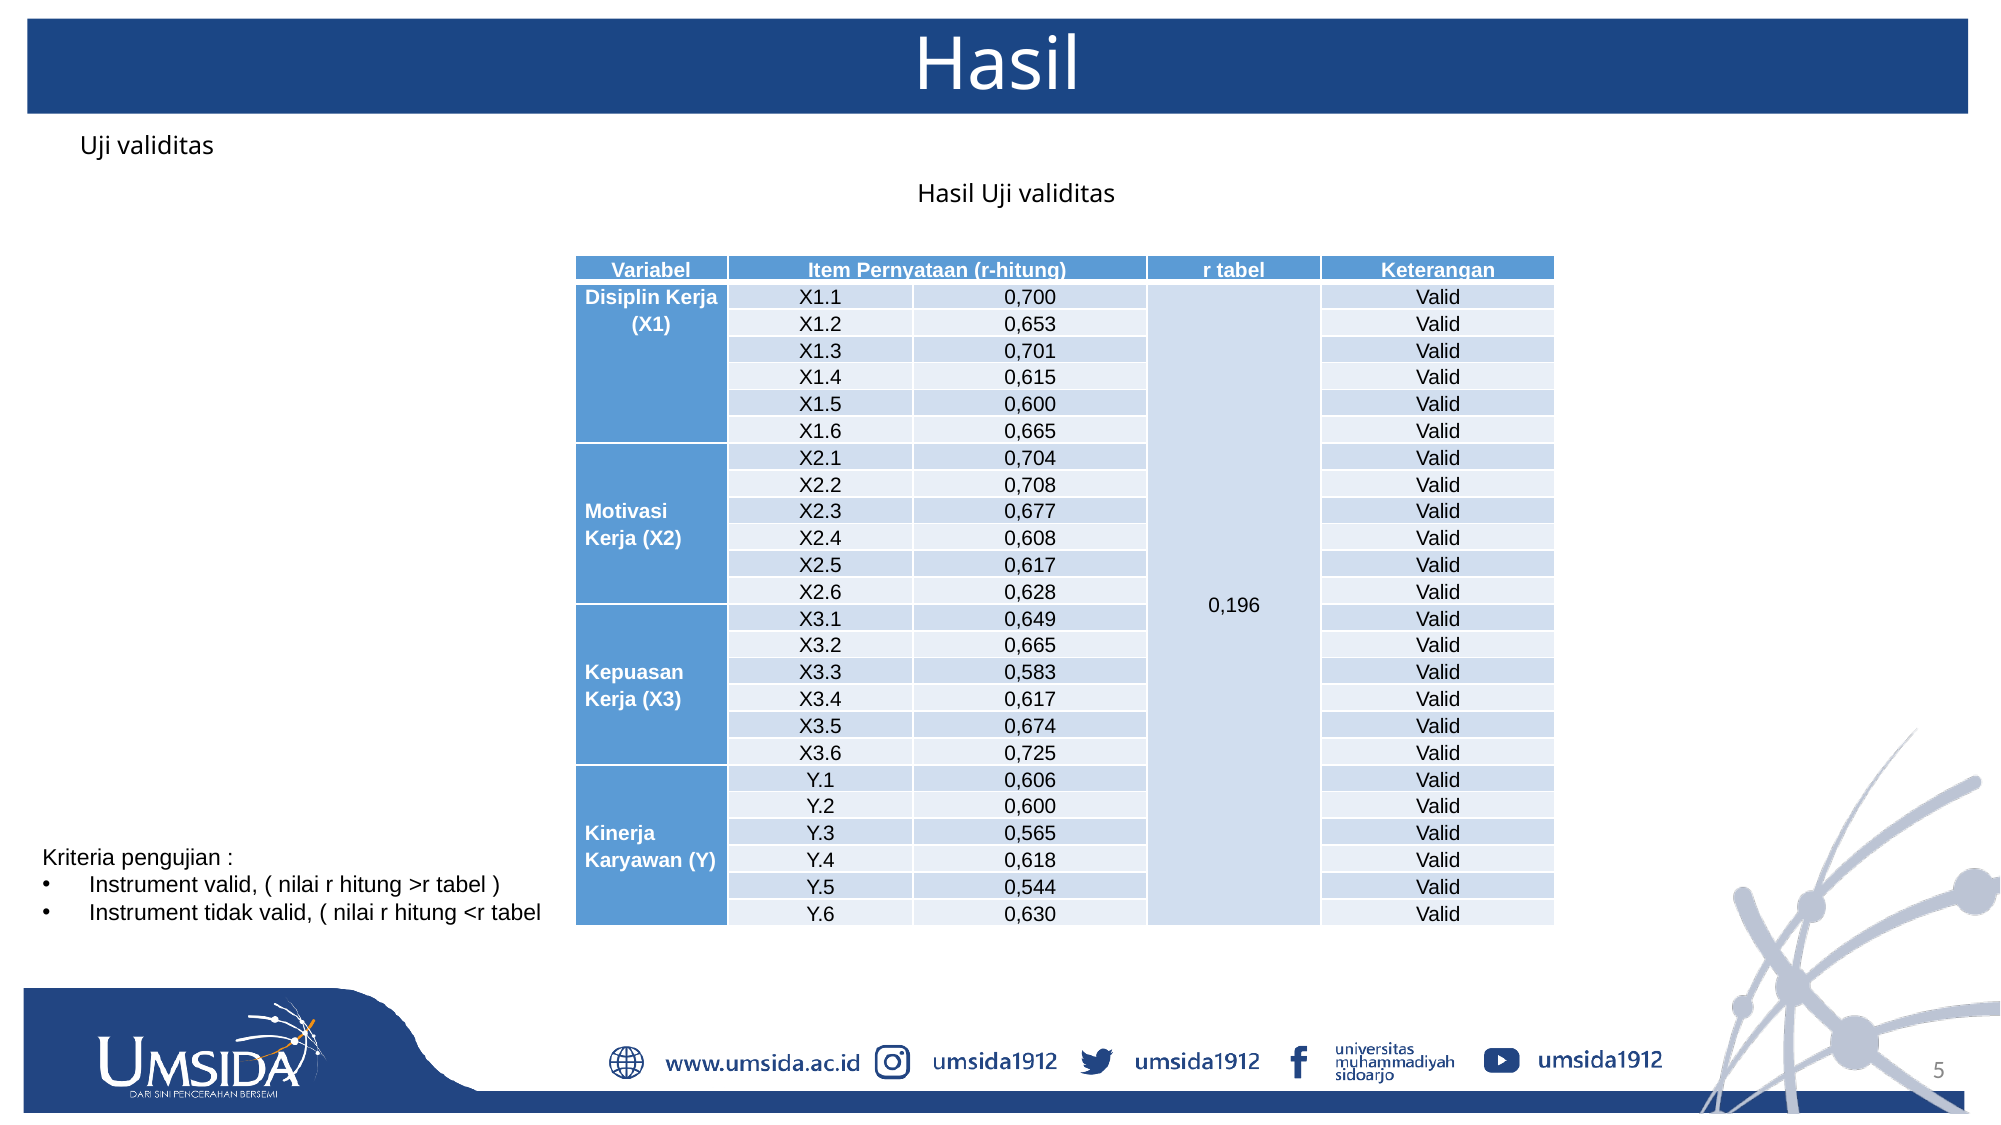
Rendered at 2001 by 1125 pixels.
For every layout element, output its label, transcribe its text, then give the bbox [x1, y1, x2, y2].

table_cell X1.5 [729, 390, 912, 415]
table_cell X3.1 [729, 605, 912, 630]
table_cell Valid [1322, 605, 1554, 630]
table_cell Y.4 [729, 846, 912, 871]
table_cell Motivasi Kerja (X2) [576, 444, 727, 603]
table_cell 0,665 [914, 632, 1146, 657]
picture [23, 51, 2001, 1114]
table_cell Valid [1322, 658, 1554, 683]
table_cell Valid [1322, 285, 1554, 308]
list Uji validitas Hasil Uji validitas Kriteria pengujian : Instrument valid, ( nilai r hitung >r tabel ) Instrument tidak valid, ( nilai r hitung <r tabel [27, 125, 1969, 1039]
table_cell Valid [1322, 337, 1554, 362]
table_cell 0,665 [914, 417, 1146, 442]
table_cell Valid [1322, 900, 1554, 925]
table_cell 0,196 [1148, 285, 1320, 925]
table_cell Y.5 [729, 873, 912, 898]
table_cell X2.5 [729, 551, 912, 576]
table_cell Kepuasan Kerja (X3) [576, 605, 727, 764]
table_cell X1.6 [729, 417, 912, 442]
table_cell Disiplin Kerja (X1) [576, 285, 727, 442]
table_cell 0,618 [914, 846, 1146, 871]
table_cell 0,600 [914, 792, 1146, 817]
table_cell 0,674 [914, 712, 1146, 737]
table_cell 0,628 [914, 578, 1146, 603]
table_cell Valid [1322, 739, 1554, 764]
table_cell Kinerja Karyawan (Y) [576, 766, 727, 925]
table_cell Y.3 [729, 819, 912, 844]
table_cell Valid [1322, 444, 1554, 469]
table_cell 0,583 [914, 658, 1146, 683]
table_cell Valid [1322, 712, 1554, 737]
table_cell 0,544 [914, 873, 1146, 898]
table_cell Valid [1322, 363, 1554, 389]
table_cell X2.4 [729, 524, 912, 549]
table_cell X2.1 [729, 444, 912, 469]
table_header Keterangan [1322, 256, 1554, 279]
table_cell X1.4 [729, 363, 912, 389]
table_cell X1.3 [729, 337, 912, 362]
table_header Item Pernyataan (r-hitung) [729, 256, 1146, 279]
table_cell Valid [1322, 685, 1554, 710]
table_cell X1.1 [729, 285, 912, 308]
table_cell X3.2 [729, 632, 912, 657]
table_cell 0,606 [914, 766, 1146, 791]
title Hasil [27, 18, 1969, 114]
table_cell 0,608 [914, 524, 1146, 549]
table_cell 0,708 [914, 471, 1146, 496]
table_cell 0,565 [914, 819, 1146, 844]
table_cell 0,617 [914, 685, 1146, 710]
table_cell X3.4 [729, 685, 912, 710]
table_cell 0,677 [914, 498, 1146, 523]
table_cell X2.2 [729, 471, 912, 496]
table_header Variabel [576, 256, 727, 279]
table_cell Y.6 [729, 900, 912, 925]
table_cell Valid [1322, 471, 1554, 496]
table_cell Valid [1322, 632, 1554, 657]
table_cell X1.2 [729, 310, 912, 335]
table_cell Valid [1322, 873, 1554, 898]
table_cell X3.5 [729, 712, 912, 737]
table_cell X2.3 [729, 498, 912, 523]
table_cell Valid [1322, 766, 1554, 791]
table_cell Y.2 [729, 792, 912, 817]
table_cell 0,700 [914, 285, 1146, 308]
table_cell Valid [1322, 390, 1554, 415]
table_cell X3.3 [729, 658, 912, 683]
table_cell Valid [1322, 846, 1554, 871]
table_cell X2.6 [729, 578, 912, 603]
table_cell 0,704 [914, 444, 1146, 469]
table_cell Valid [1322, 498, 1554, 523]
table_cell 0,653 [914, 310, 1146, 335]
table_header r tabel [1148, 256, 1320, 279]
table_cell 0,701 [914, 337, 1146, 362]
table_cell 0,630 [914, 900, 1146, 925]
table_cell Valid [1322, 310, 1554, 335]
table_cell Valid [1322, 819, 1554, 844]
table_cell Valid [1322, 792, 1554, 817]
table_cell Valid [1322, 551, 1554, 576]
table_cell 0,617 [914, 551, 1146, 576]
table_cell Valid [1322, 578, 1554, 603]
table_cell 0,725 [914, 739, 1146, 764]
table_cell 0,600 [914, 390, 1146, 415]
table_cell Valid [1322, 417, 1554, 442]
table_cell Valid [1322, 524, 1554, 549]
table_cell 0,649 [914, 605, 1146, 630]
table_cell Y.1 [729, 766, 912, 791]
table_cell 0,615 [914, 363, 1146, 389]
table_cell X3.6 [729, 739, 912, 764]
